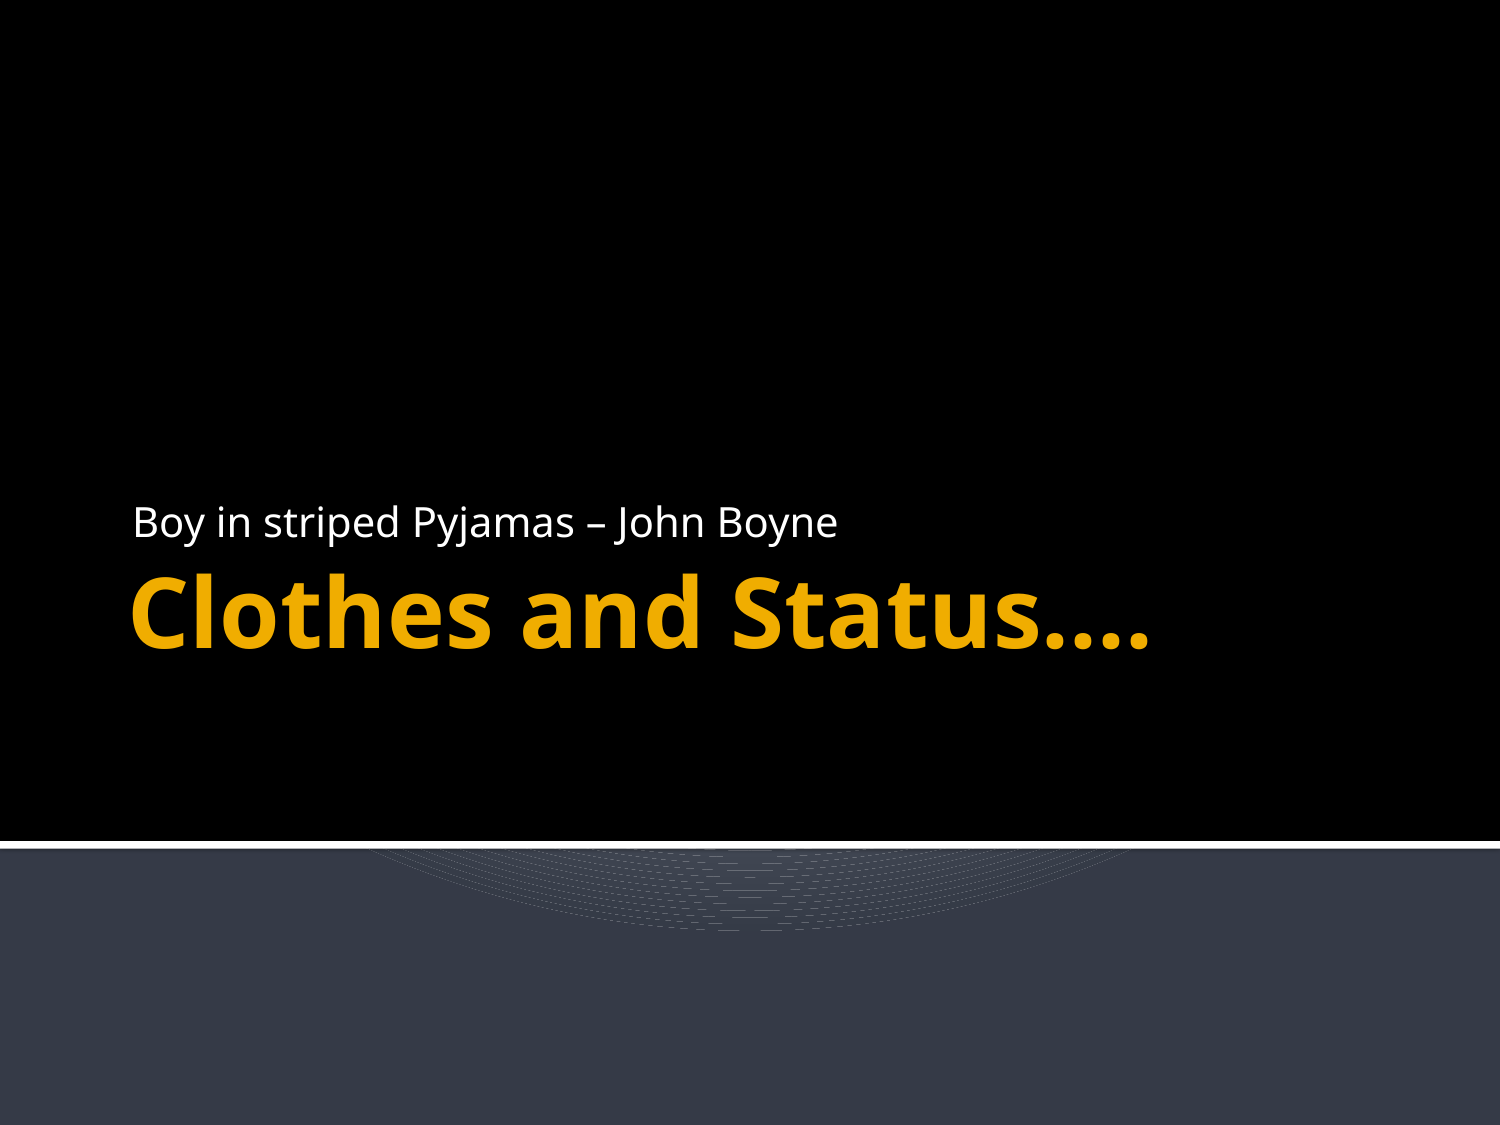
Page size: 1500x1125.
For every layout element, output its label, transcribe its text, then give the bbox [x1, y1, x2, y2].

subtitle Boy in striped Pyjamas – John Boyne [112, 299, 1438, 546]
title Clothes and Status.... [112, 550, 1438, 825]
